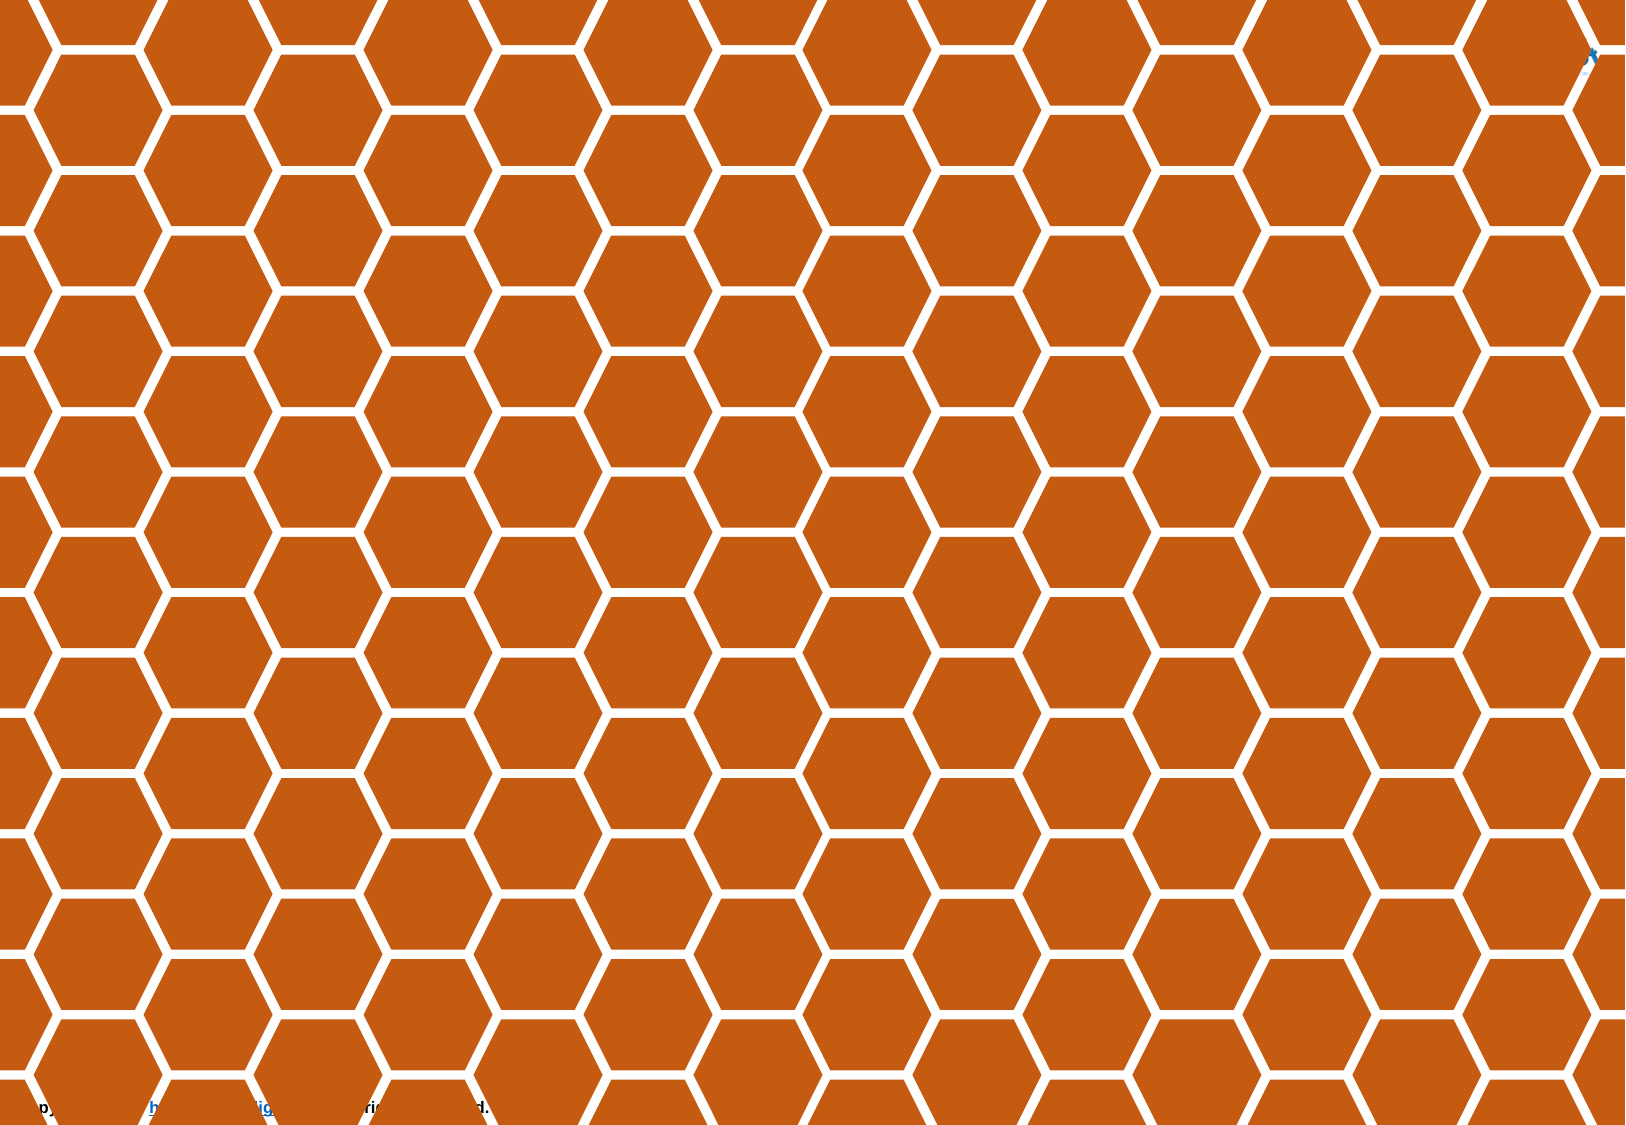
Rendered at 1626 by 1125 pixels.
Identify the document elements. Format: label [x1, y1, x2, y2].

text_box [1021, 837, 1153, 951]
text_box [142, 596, 274, 710]
text_box [477, 0, 599, 47]
text_box [1571, 174, 1625, 288]
text_box [362, 355, 494, 469]
text_box [472, 1018, 604, 1125]
text_box [1461, 716, 1593, 831]
text_box [1131, 294, 1263, 409]
text_box [252, 174, 384, 288]
text_box [362, 113, 494, 228]
text_box [142, 113, 274, 228]
text_box [801, 355, 933, 469]
text_box [1466, 1078, 1588, 1125]
text_box [1246, 1078, 1368, 1125]
text_box [1131, 897, 1263, 1011]
text_box [1461, 0, 1593, 107]
text_box [472, 777, 604, 891]
text_box [692, 897, 824, 1011]
text_box [1461, 113, 1593, 228]
text_box [0, 837, 54, 951]
text_box [32, 656, 164, 770]
text_box [801, 596, 933, 710]
text_box [1131, 656, 1263, 770]
text_box [1351, 53, 1483, 167]
text_box [1571, 777, 1625, 891]
text_box [32, 535, 164, 650]
text_box [252, 294, 384, 409]
text_box [1026, 1078, 1148, 1125]
text_box [1136, 0, 1258, 47]
text_box [0, 596, 54, 710]
text_box [582, 837, 714, 951]
text_box [32, 174, 164, 288]
text_box [147, 1078, 269, 1125]
text_box [362, 716, 494, 831]
text_box [692, 294, 824, 409]
text_box [1461, 355, 1593, 469]
text_box [252, 415, 384, 529]
text_box [1241, 234, 1373, 348]
text_box [1241, 716, 1373, 831]
text_box [32, 777, 164, 891]
text_box [472, 174, 604, 288]
text_box [1131, 174, 1263, 288]
text_box [911, 656, 1043, 770]
text_box [1131, 1018, 1263, 1125]
text_box [806, 1078, 928, 1125]
text_box [692, 53, 824, 167]
text_box [0, 1078, 49, 1125]
text_box [142, 475, 274, 589]
text_box [692, 415, 824, 529]
text_box [1461, 234, 1593, 348]
text_box [801, 475, 933, 589]
text_box [1021, 355, 1153, 469]
text_box [911, 1018, 1043, 1125]
text_box [1241, 113, 1373, 228]
text_box [1571, 53, 1625, 167]
text_box [472, 294, 604, 409]
text_box [252, 53, 384, 167]
text_box [1351, 656, 1483, 770]
text_box [692, 777, 824, 891]
text_box [692, 656, 824, 770]
text_box [252, 656, 384, 770]
text_box [697, 0, 819, 47]
text_box [1241, 355, 1373, 469]
text_box [252, 777, 384, 891]
text_box [1571, 1018, 1625, 1125]
text_box [32, 897, 164, 1011]
text_box [1131, 415, 1263, 529]
text_box [1351, 535, 1483, 650]
text_box [911, 53, 1043, 167]
text_box [582, 475, 714, 589]
text_box [1241, 0, 1373, 107]
text_box [1571, 535, 1625, 650]
text_box [916, 0, 1038, 47]
text_box [142, 234, 274, 348]
text_box [911, 897, 1043, 1011]
text_box [142, 716, 274, 831]
text_box [1241, 596, 1373, 710]
text_box [1131, 777, 1263, 891]
text_box [1351, 777, 1483, 891]
text_box [1571, 656, 1625, 770]
text_box [1241, 475, 1373, 589]
text_box [692, 1018, 824, 1125]
text_box [472, 897, 604, 1011]
text_box [582, 596, 714, 710]
text_box [0, 234, 54, 348]
text_box [32, 294, 164, 409]
text_box [1461, 837, 1593, 951]
text_box [692, 535, 824, 650]
text_box [801, 837, 933, 951]
text_box [1576, 0, 1625, 47]
text_box [1351, 294, 1483, 409]
text_box [32, 1018, 164, 1125]
text_box [1021, 0, 1153, 107]
text_box [0, 0, 54, 107]
text_box [362, 0, 494, 107]
text_box [252, 535, 384, 650]
text_box [911, 415, 1043, 529]
text_box [1021, 596, 1153, 710]
text_box [1021, 234, 1153, 348]
text_box [472, 415, 604, 529]
text_box [1351, 1018, 1483, 1125]
text_box [1021, 958, 1153, 1072]
text_box [257, 0, 379, 47]
text_box [1131, 53, 1263, 167]
text_box [32, 53, 164, 167]
text_box [37, 0, 159, 47]
text_box [801, 113, 933, 228]
text_box [1571, 294, 1625, 409]
text_box [1351, 897, 1483, 1011]
text_box [362, 475, 494, 589]
text_box [142, 837, 274, 951]
text_box [582, 113, 714, 228]
text_box [362, 958, 494, 1072]
text_box [801, 234, 933, 348]
text_box [1461, 596, 1593, 710]
text_box [0, 113, 54, 228]
text_box [587, 1078, 709, 1125]
text_box [252, 897, 384, 1011]
text_box [582, 355, 714, 469]
text_box [582, 0, 714, 107]
text_box [1461, 475, 1593, 589]
text_box [911, 174, 1043, 288]
text_box [1131, 535, 1263, 650]
text_box [0, 958, 54, 1072]
text_box [142, 355, 274, 469]
text_box [911, 294, 1043, 409]
text_box [362, 596, 494, 710]
text_box [582, 958, 714, 1072]
text_box [801, 958, 933, 1072]
text_box [1351, 415, 1483, 529]
text_box [1351, 174, 1483, 288]
text_box [472, 53, 604, 167]
text_box [1021, 475, 1153, 589]
text_box [32, 415, 164, 529]
text_box [801, 0, 933, 107]
text_box [1241, 837, 1373, 951]
text_box [252, 1018, 384, 1125]
text_box [582, 716, 714, 831]
text_box [801, 716, 933, 831]
text_box [1356, 0, 1478, 47]
text_box [472, 535, 604, 650]
text_box [1571, 897, 1625, 1011]
picture [1578, 18, 1602, 82]
text_box [0, 355, 54, 469]
text_box [362, 837, 494, 951]
text_box [1571, 415, 1625, 529]
text_box [0, 716, 54, 831]
text_box [582, 234, 714, 348]
text_box [911, 535, 1043, 650]
text_box [1461, 958, 1593, 1072]
text_box [692, 174, 824, 288]
text_box [472, 656, 604, 770]
text_box [1021, 716, 1153, 831]
text_box [0, 475, 54, 589]
text_box [142, 958, 274, 1072]
text_box [142, 0, 274, 107]
text_box [367, 1078, 489, 1125]
text_box [1021, 113, 1153, 228]
text_box [362, 234, 494, 348]
text_box [911, 777, 1043, 891]
text_box [1241, 958, 1373, 1072]
